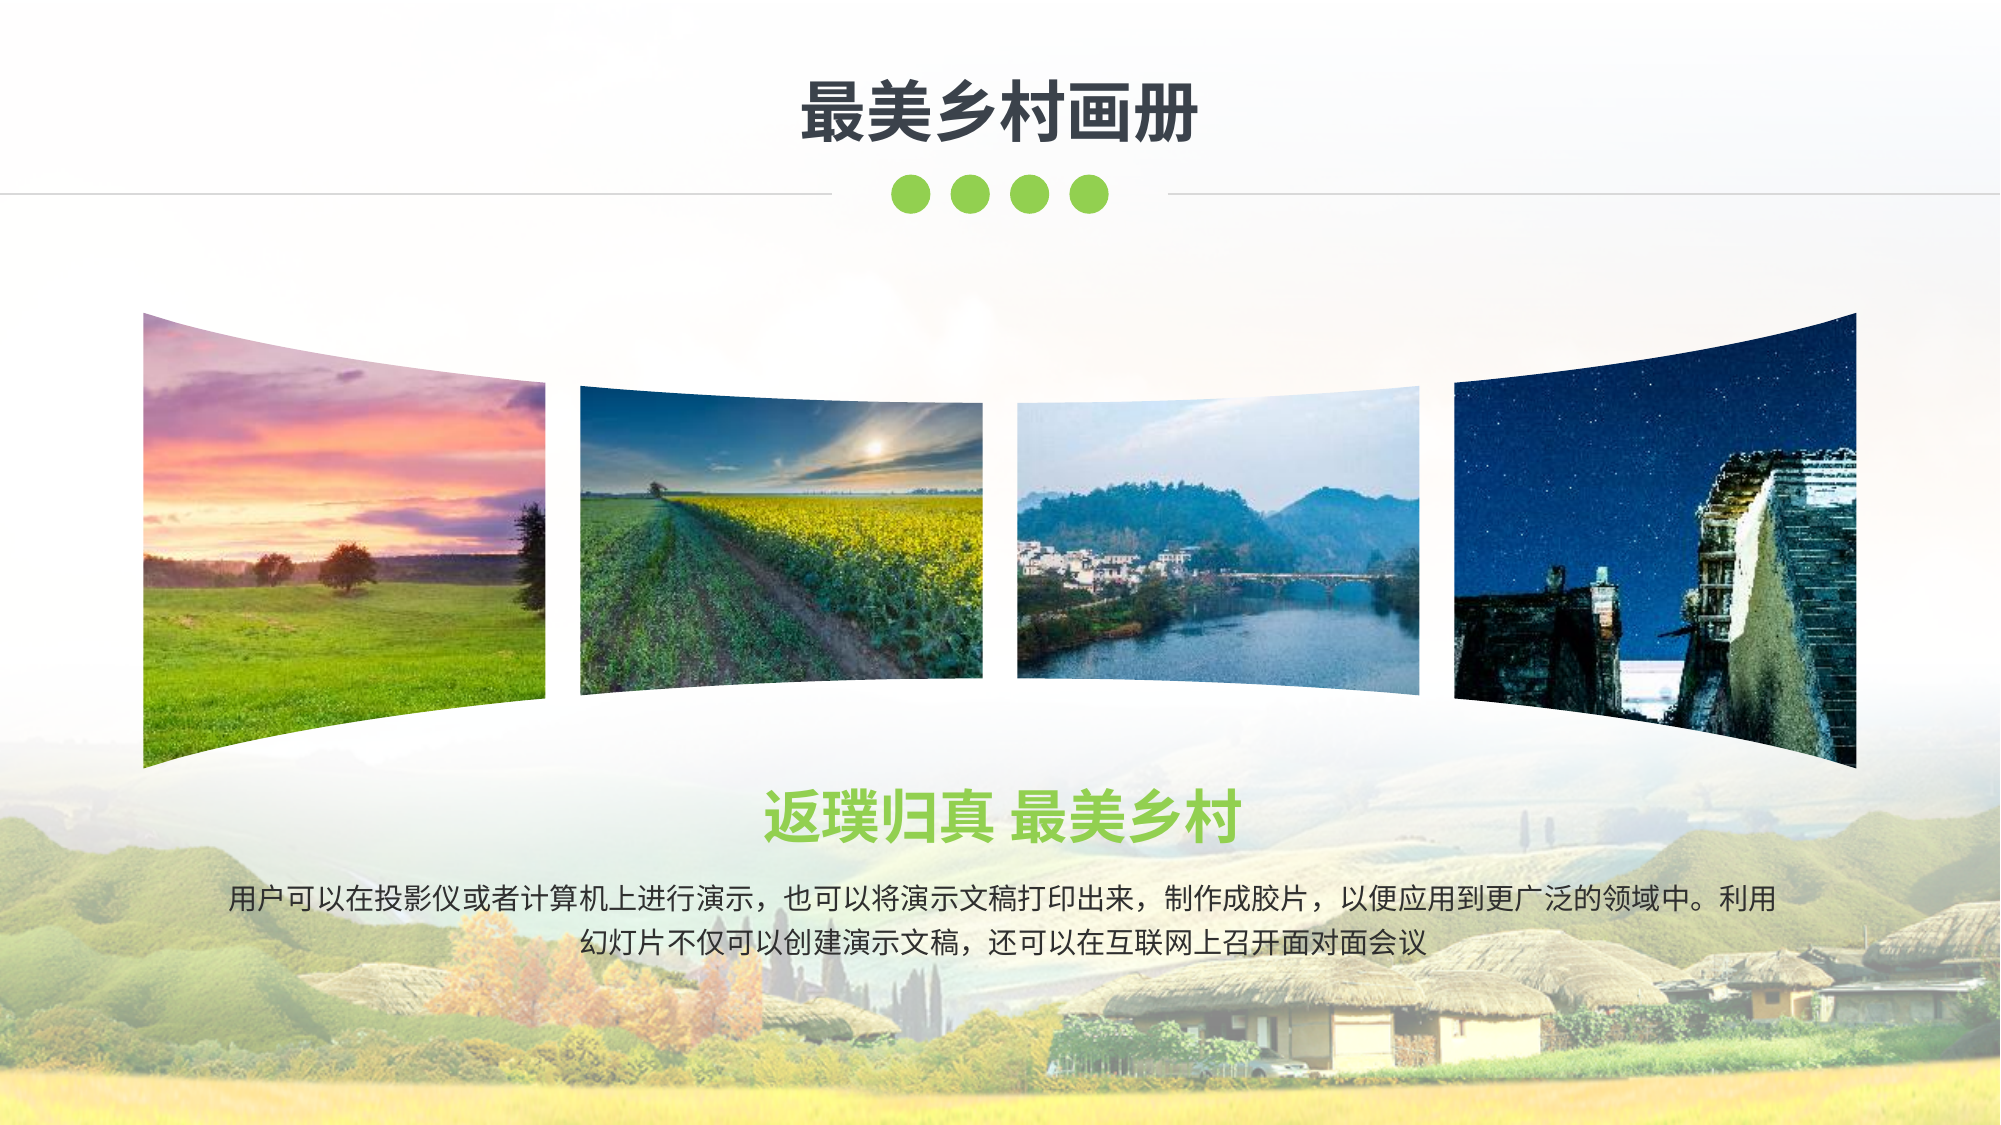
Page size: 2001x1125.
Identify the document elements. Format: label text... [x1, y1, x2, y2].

text_box [579, 384, 984, 697]
text_box [142, 311, 547, 770]
text_box 返璞归真 最美乡村 [328, 772, 1678, 858]
text_box 用户可以在投影仪或者计算机上进行演示，也可以将演示文稿打印出来，制作成胶片，以便应用到更广泛的领域中。利用幻灯片不仅可以创建演示文稿，还可以在互联网上召开面对面会议 [208, 864, 1798, 967]
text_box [0, 174, 2000, 214]
text_box 最美乡村画册 [784, 62, 1216, 158]
text_box [1016, 384, 1421, 697]
text_box [1453, 311, 1858, 770]
